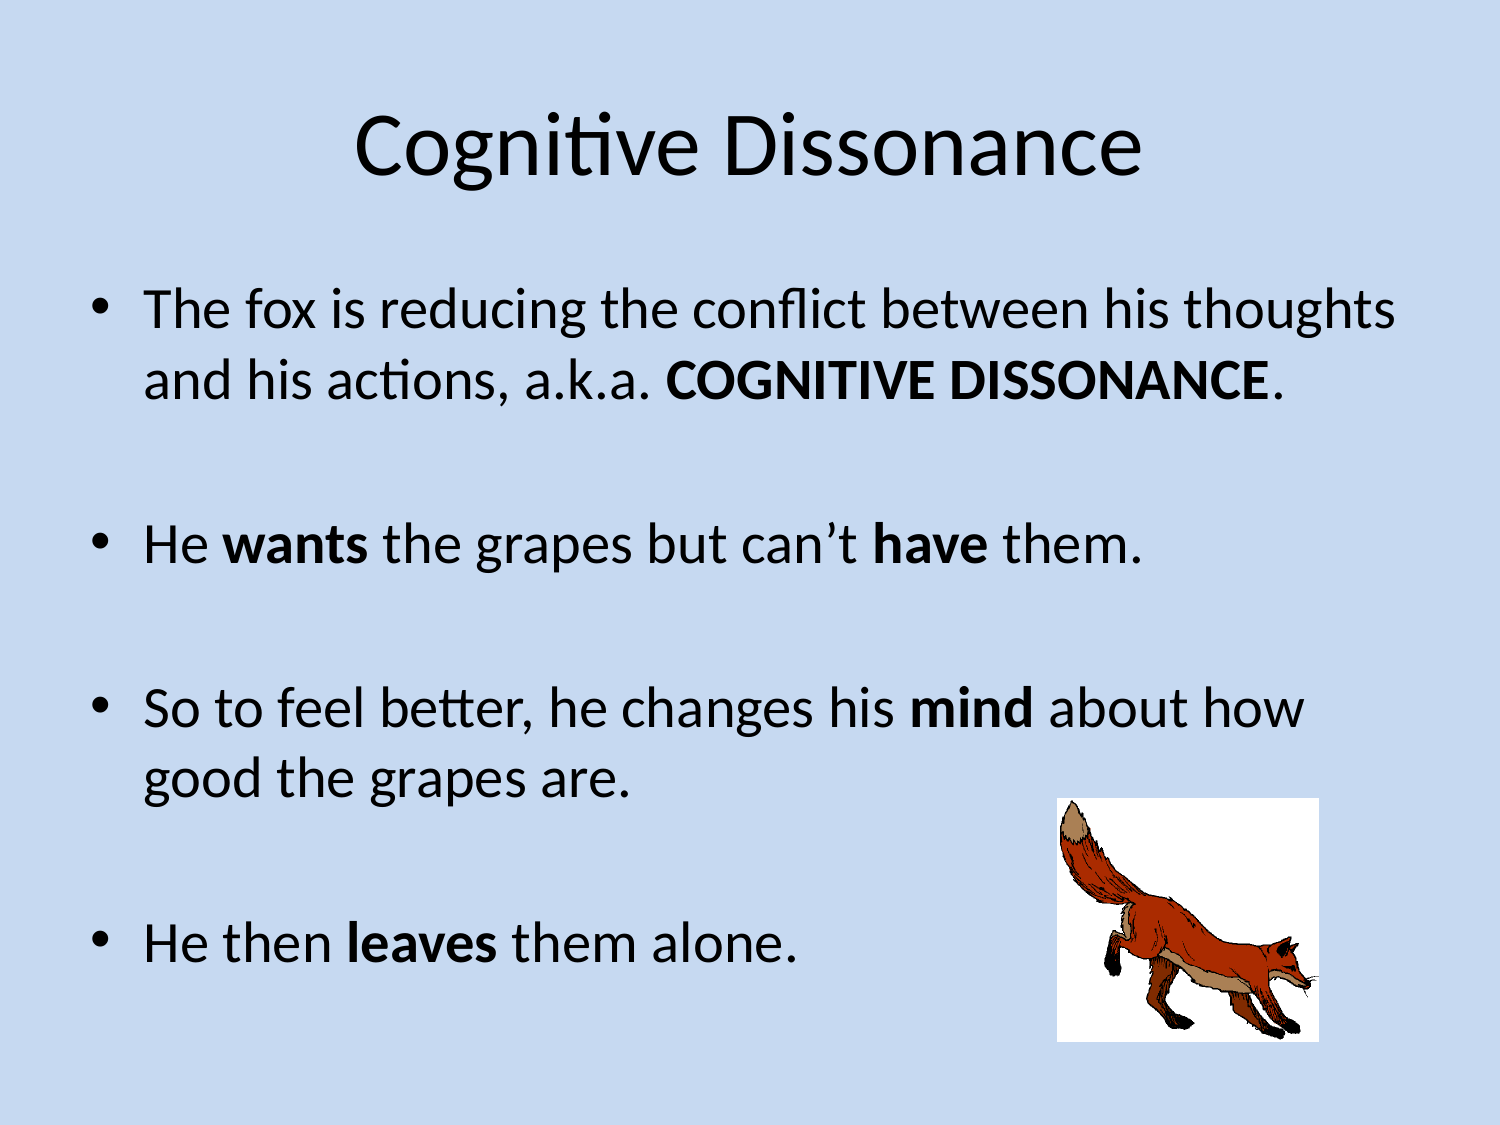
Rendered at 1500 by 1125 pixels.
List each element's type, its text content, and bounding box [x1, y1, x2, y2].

title Cognitive Dissonance [74, 44, 1426, 233]
list The fox is reducing the conflict between his thoughts and his actions, a.k.a. COGNITIVE DISSONANCE. He wants the grapes but can’t have them. So to feel better, he changes his mind about how good the grapes are. He then leaves them alone. [74, 262, 1426, 1006]
picture [1056, 798, 1319, 1042]
